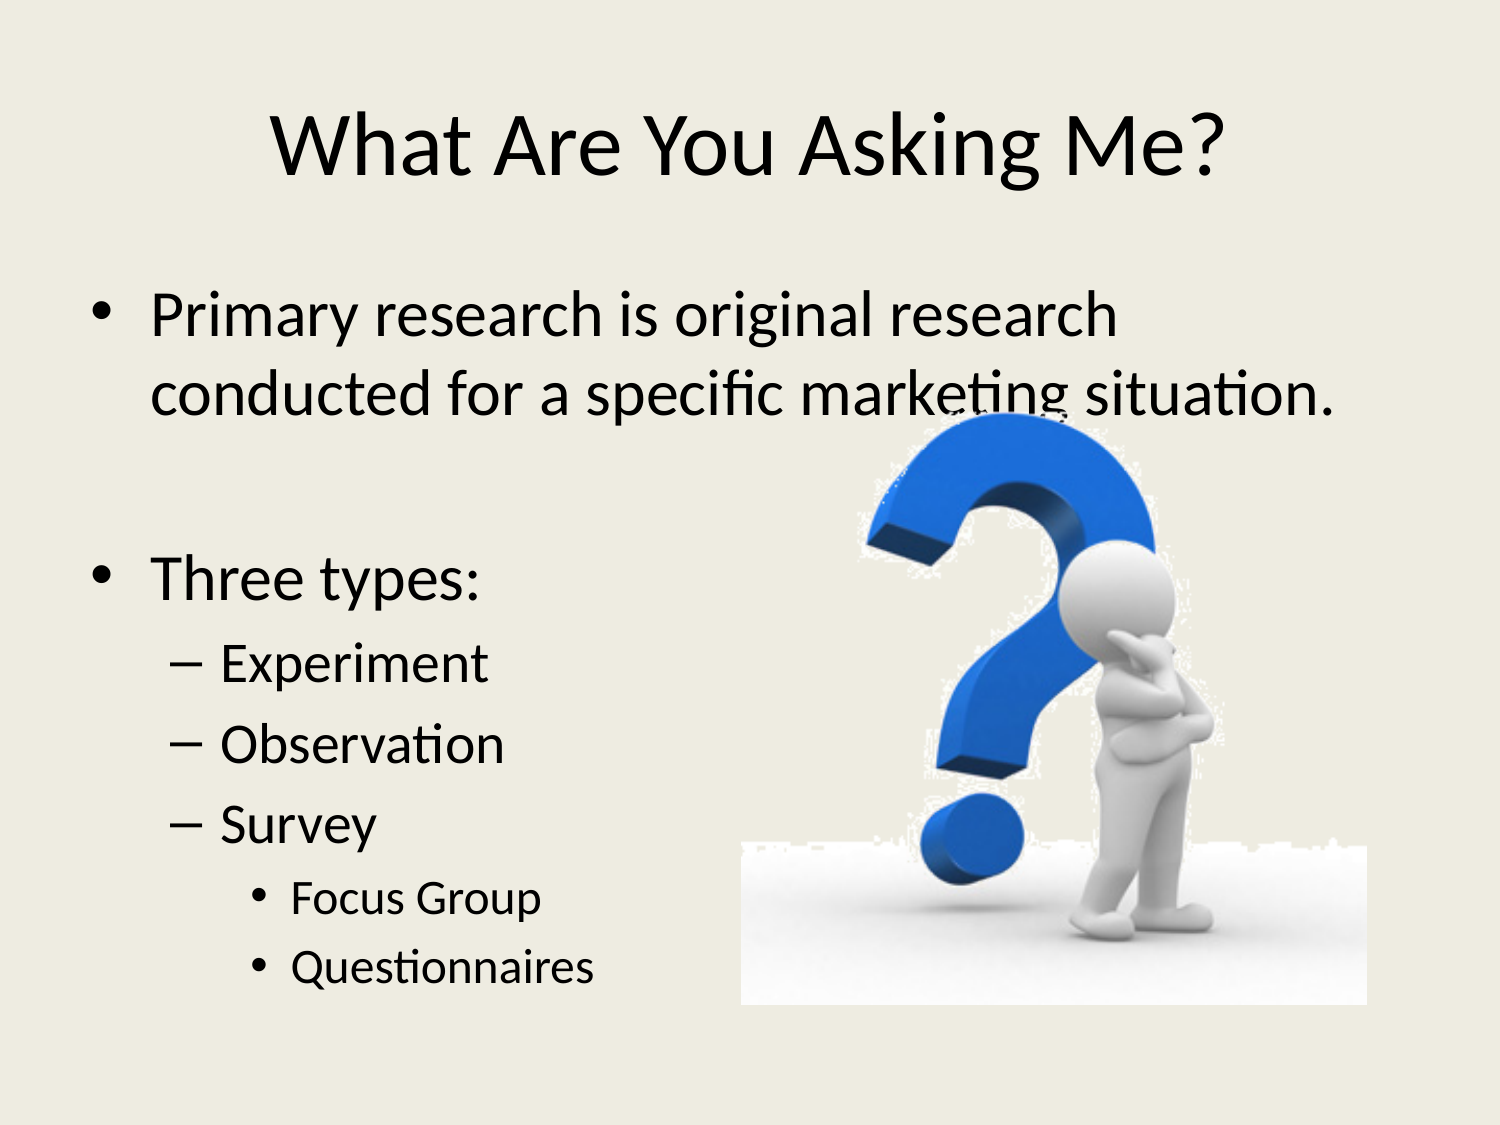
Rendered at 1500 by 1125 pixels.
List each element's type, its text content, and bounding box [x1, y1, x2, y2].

title What Are You Asking Me? [75, 45, 1425, 233]
list Primary research is original research conducted for a specific marketing situation. Three types: Experiment Observation Survey Focus Group Questionnaires [75, 262, 1425, 1005]
picture [741, 379, 1368, 1006]
